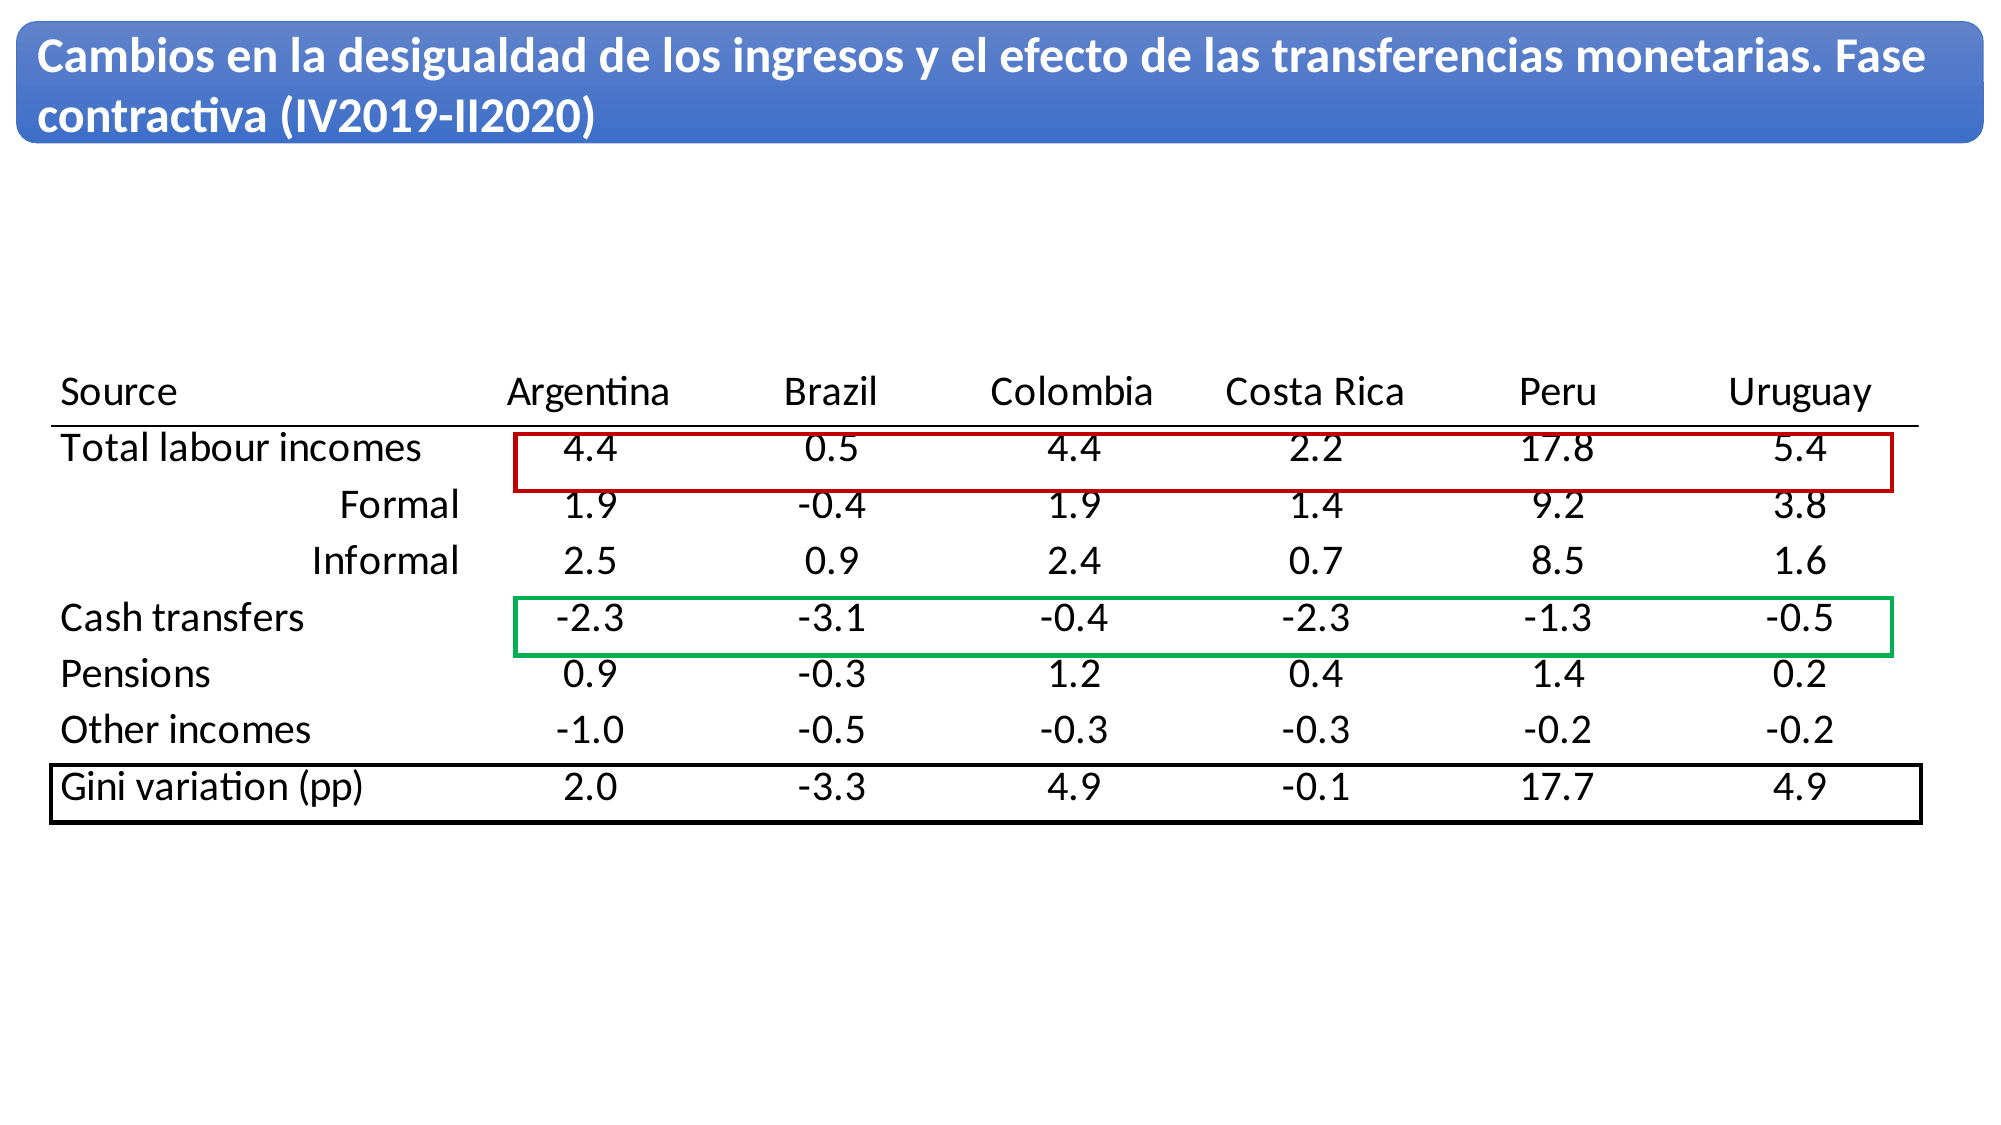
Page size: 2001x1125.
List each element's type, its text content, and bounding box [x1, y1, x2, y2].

text_box Cambios en la desigualdad de los ingresos y el efecto de las transferencias monetarias. Fase contractiva (IV2019-II2020) [16, 21, 1984, 144]
picture [50, 368, 1921, 823]
